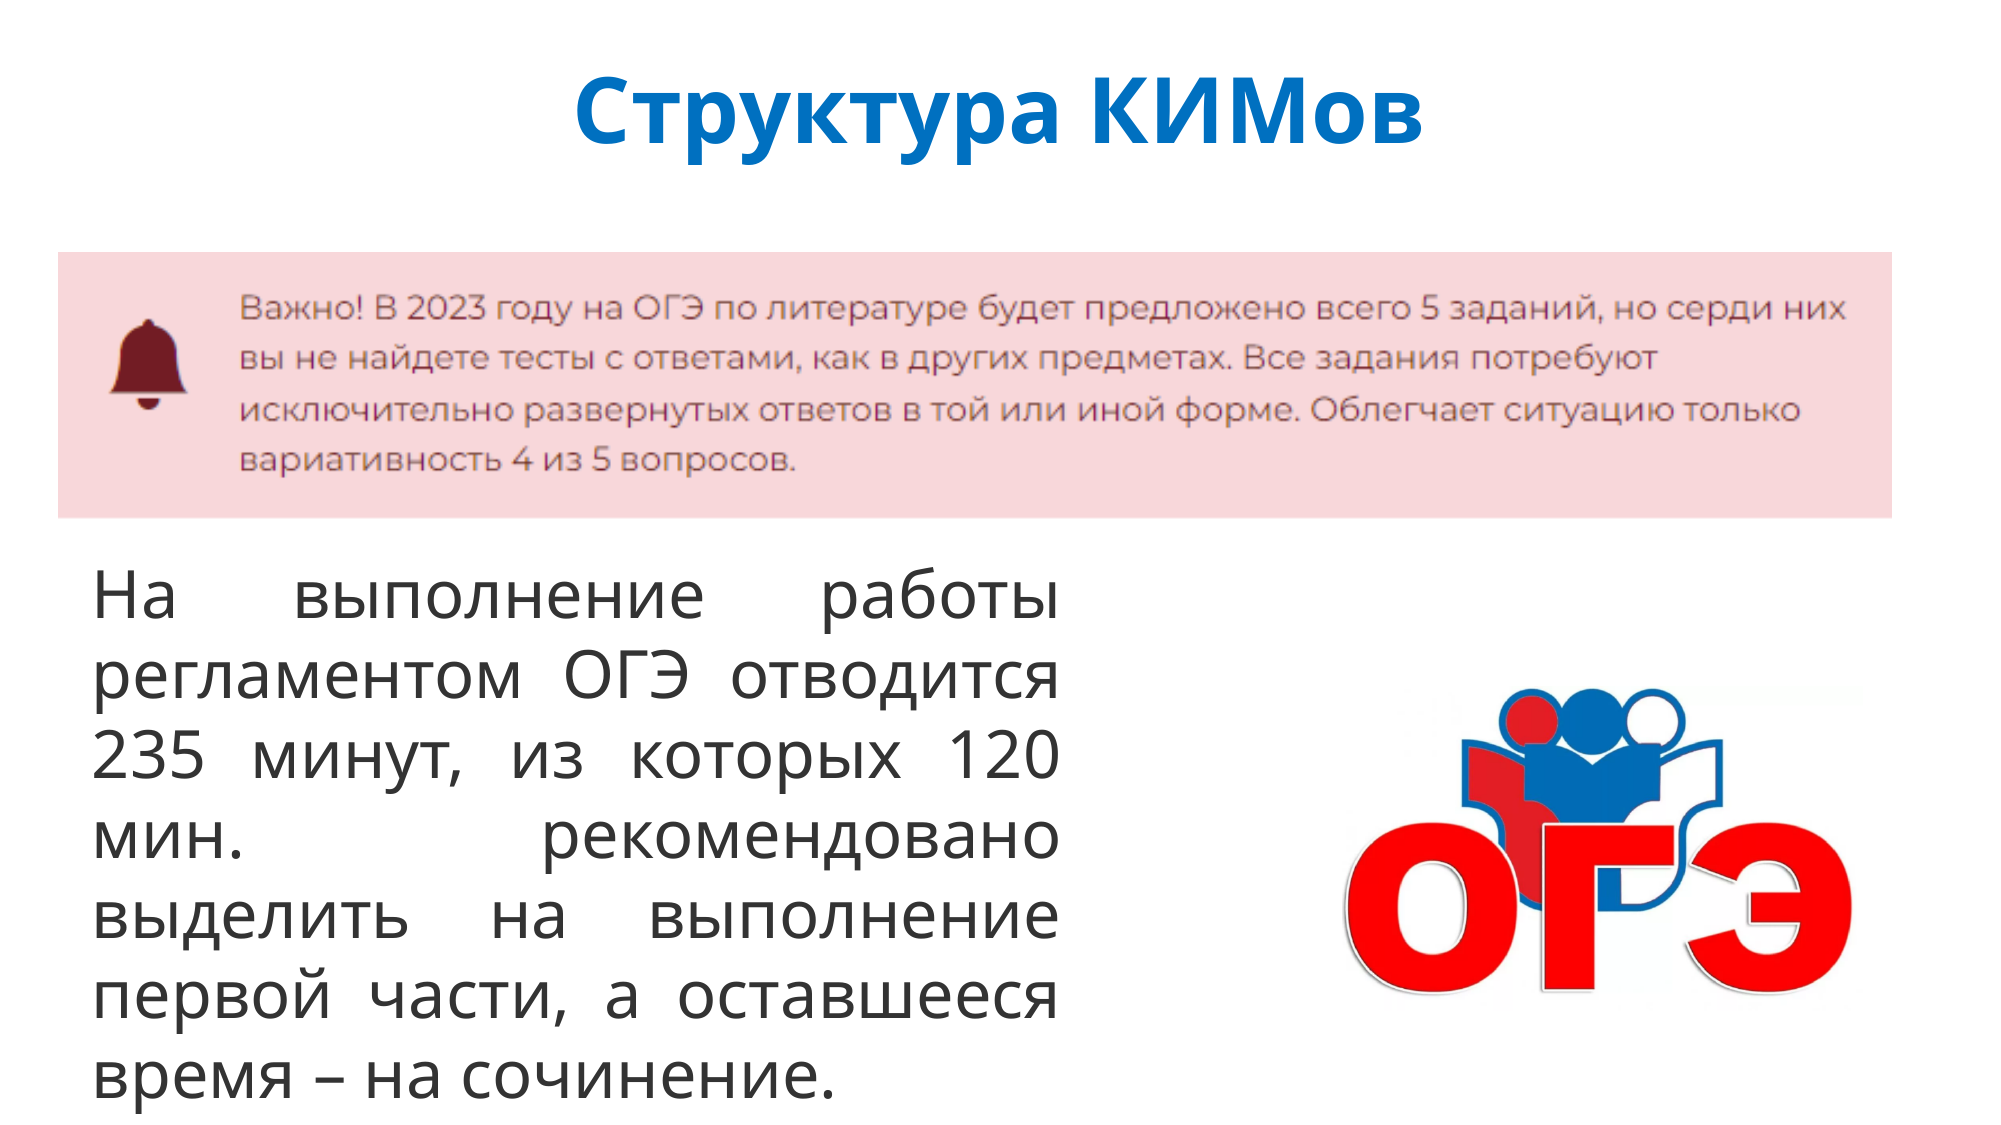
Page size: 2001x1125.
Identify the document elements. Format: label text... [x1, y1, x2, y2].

title Структура КИМов [137, 59, 1863, 252]
text_box На выполнение работы регламентом ОГЭ отводится 235 минут, из которых 120 мин. рекомендовано выделить на выполнение первой части, а оставшееся время – на сочинение. [77, 544, 1077, 1119]
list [58, 252, 1892, 521]
picture [1341, 686, 1863, 1011]
